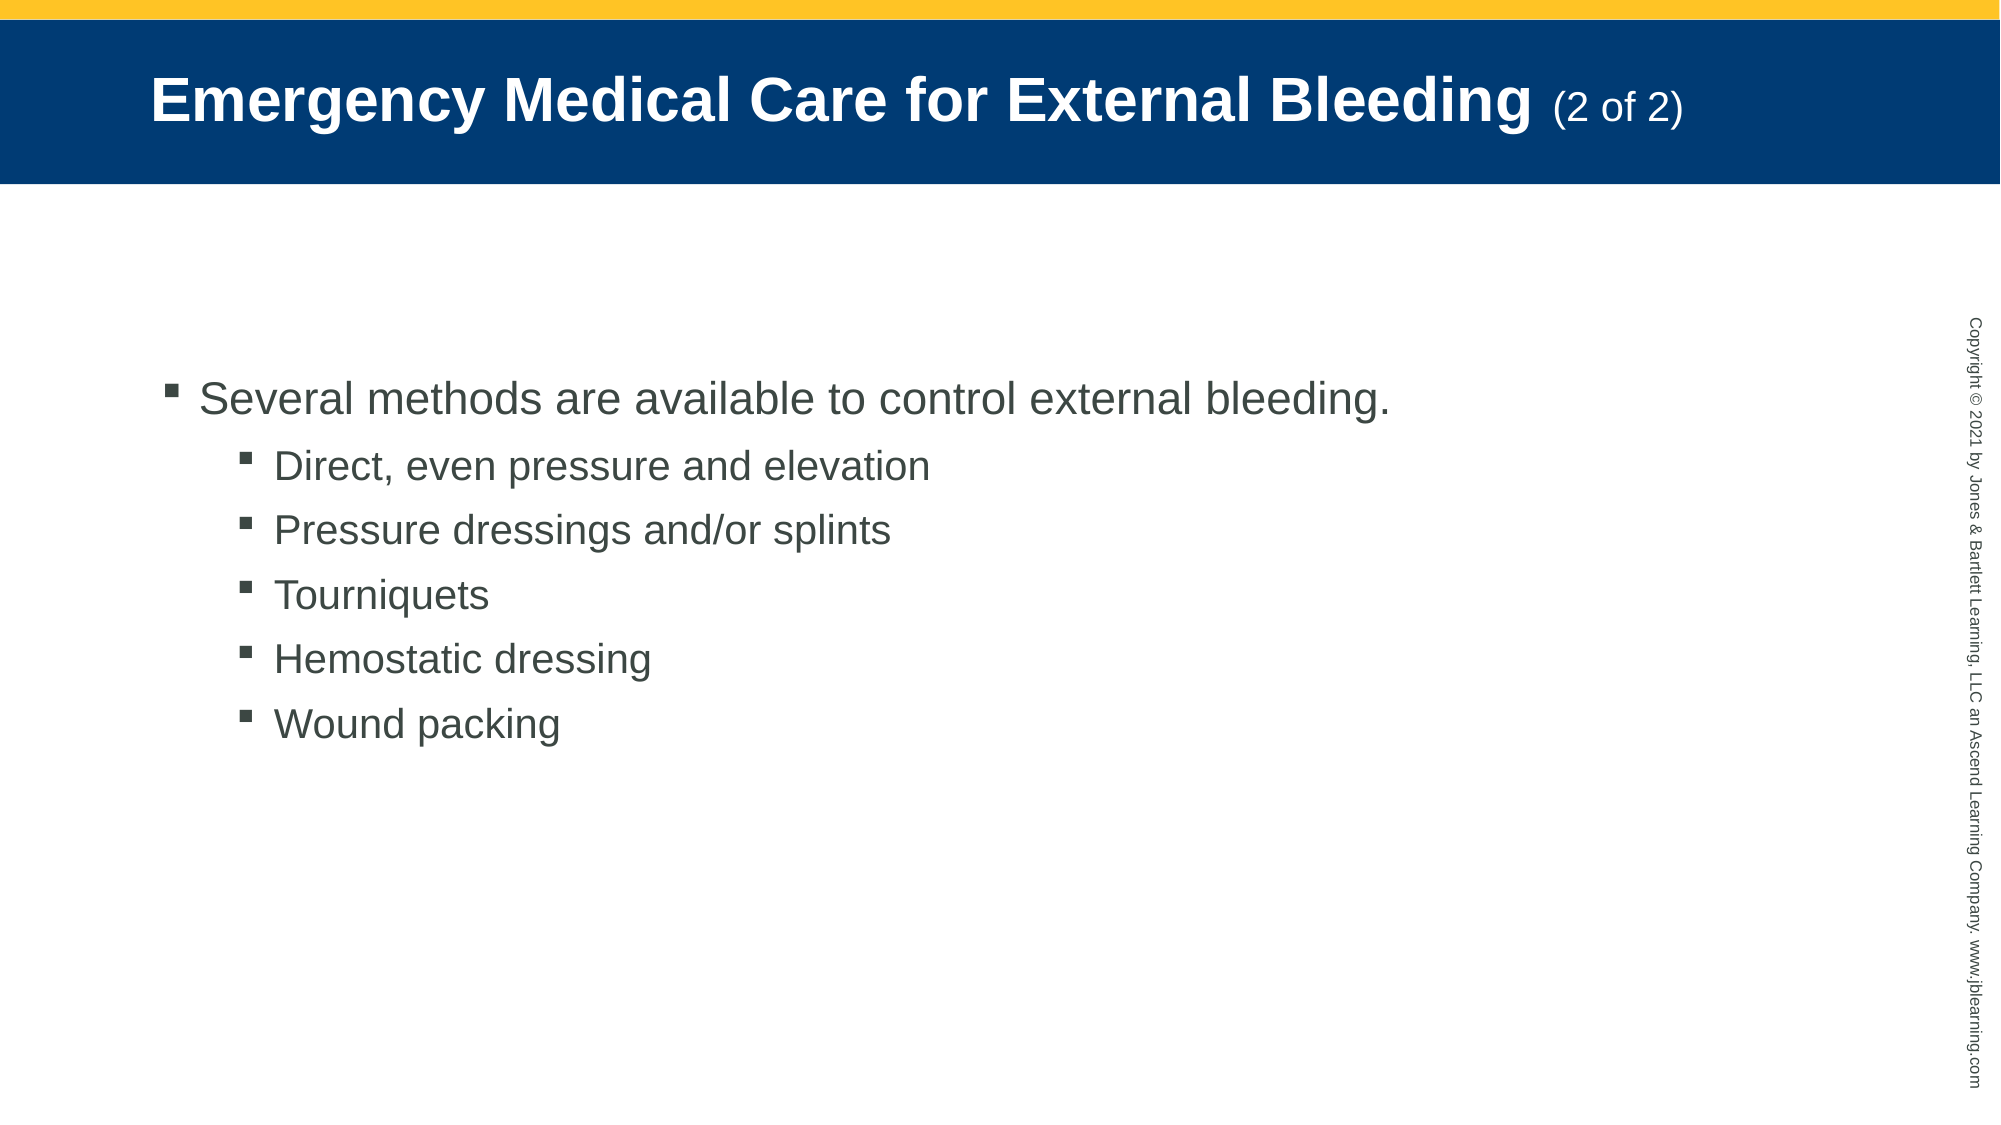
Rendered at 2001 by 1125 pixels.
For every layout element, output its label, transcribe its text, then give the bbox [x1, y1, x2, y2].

title Emergency Medical Care for External Bleeding (2 of 2) [0, 19, 2000, 185]
list Several methods are available to control external bleeding. Direct, even pressure and elevation Pressure dressings and/or splints Tourniquets Hemostatic dressing Wound packing [146, 361, 1859, 1016]
